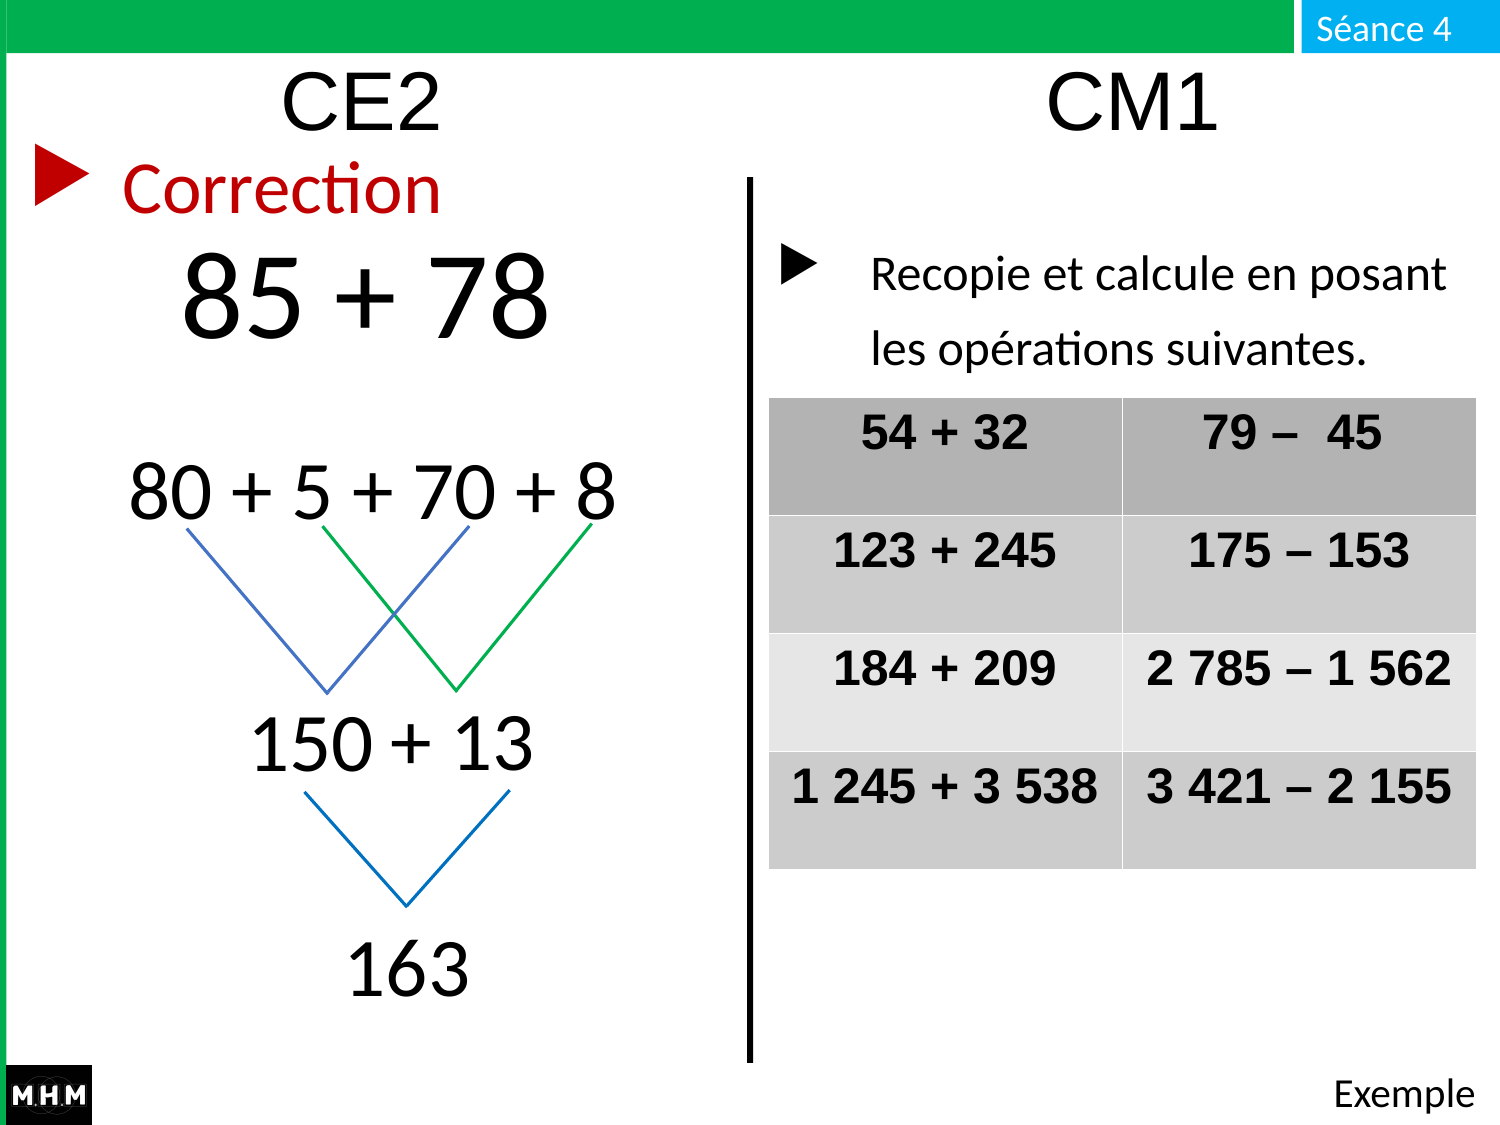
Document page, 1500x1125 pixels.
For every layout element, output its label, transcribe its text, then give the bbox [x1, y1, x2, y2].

table_cell 123 + 245 [769, 516, 1122, 633]
text_box 163 [313, 915, 501, 1021]
text_box Correction [13, 141, 709, 237]
table_cell 1 245 + 3 538 [769, 752, 1122, 869]
table_cell 3 421 – 2 155 [1123, 752, 1476, 869]
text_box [322, 523, 592, 693]
text_box CE2 CM1 [265, 39, 1241, 148]
text_box 80 + 5 + 70 + 8 [97, 428, 650, 544]
text_box + 13 [368, 700, 557, 795]
table_header 54 + 32 [769, 398, 1122, 515]
table_cell 2 785 – 1 562 [1123, 634, 1476, 751]
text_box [304, 789, 510, 908]
text_box 150 [223, 703, 368, 796]
text_box Exemple [1318, 1064, 1500, 1125]
table_cell 184 + 209 [769, 634, 1122, 751]
text_box Recopie et calcule en posant les opérations suivantes. [761, 246, 1477, 383]
picture [6, 1065, 92, 1125]
text_box 85 + 78 [88, 237, 644, 372]
table_header 79 – 45 [1123, 398, 1476, 515]
table_cell 175 – 153 [1123, 516, 1476, 633]
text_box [186, 525, 470, 695]
